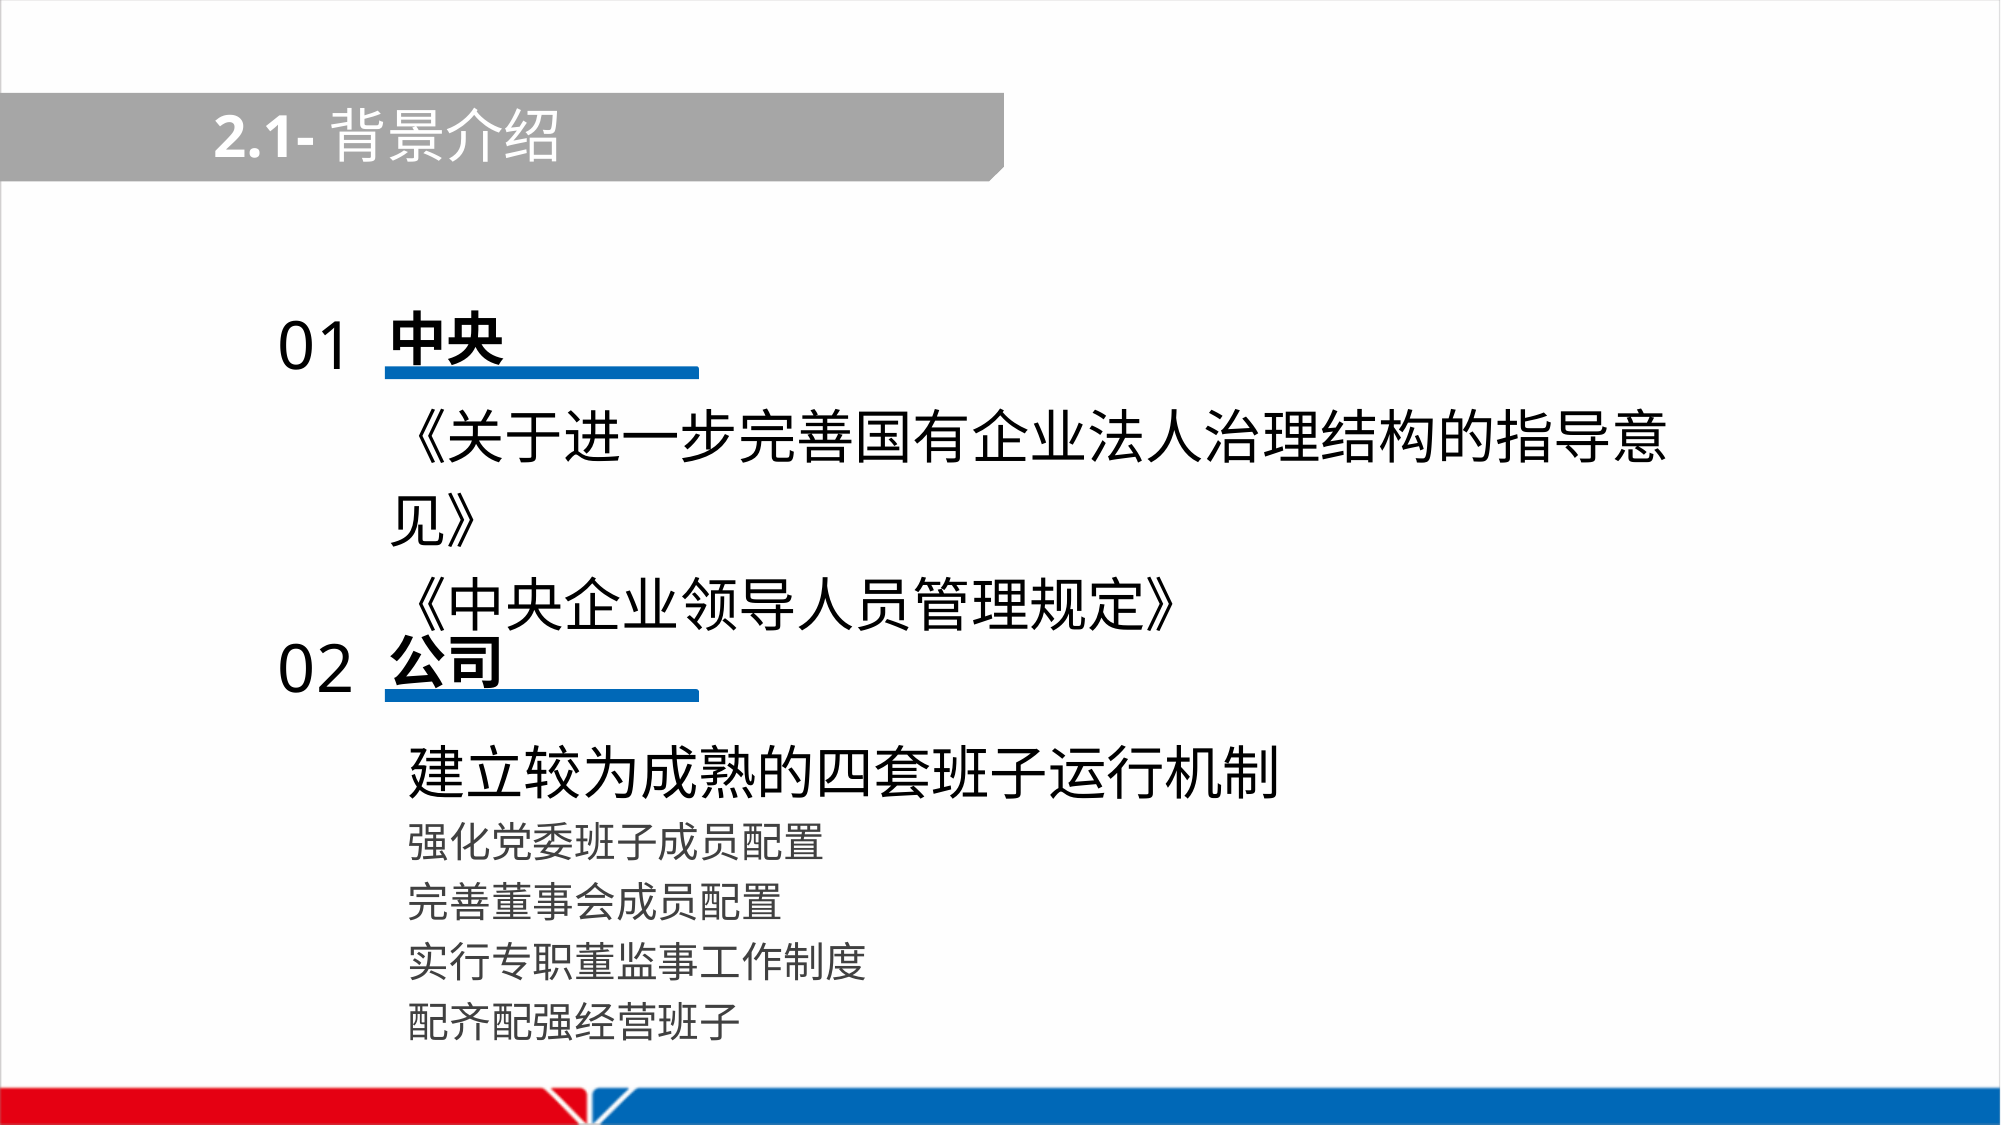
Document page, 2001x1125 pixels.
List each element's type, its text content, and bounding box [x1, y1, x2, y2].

text_box 《关于进一步完善国有企业法人治理结构的指导意见》 《中央企业领导人员管理规定》 [373, 379, 1772, 646]
text_box 公司 [373, 603, 1728, 703]
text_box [0, 29, 2000, 248]
text_box 建立较为成熟的四套班子运行机制 强化党委班子成员配置 完善董事会成员配置 实行专职董监事工作制度 配齐配强经营班子 [392, 714, 1445, 1054]
text_box 01 [246, 295, 386, 391]
text_box 中央 [373, 280, 1728, 380]
text_box 02 [246, 618, 386, 714]
picture [0, 0, 2001, 1125]
